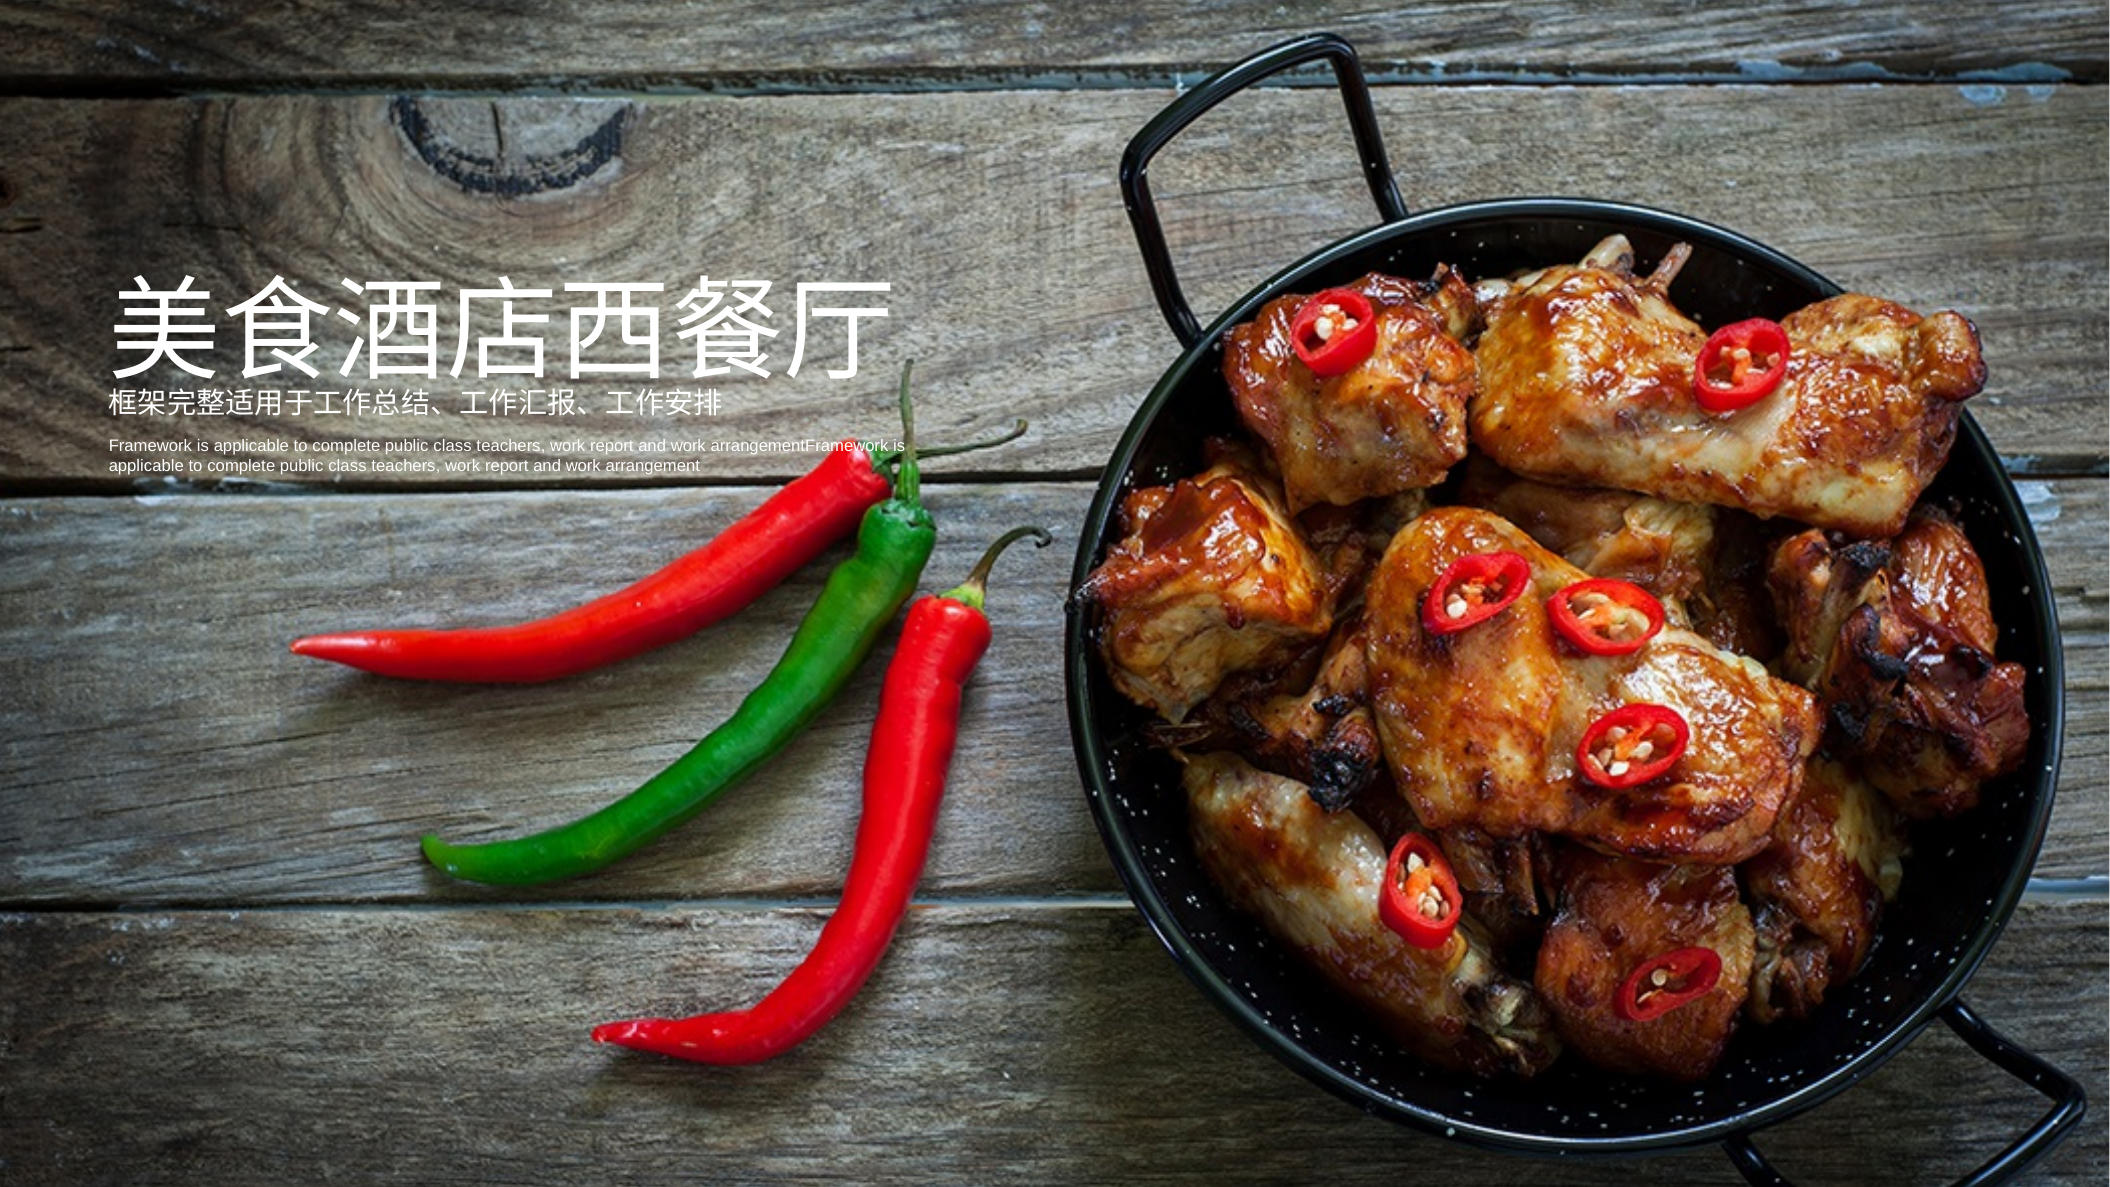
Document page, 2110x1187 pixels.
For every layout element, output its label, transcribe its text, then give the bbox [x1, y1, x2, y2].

text_box [0, 0, 2110, 1187]
text_box Framework is applicable to complete public class teachers, work report and work arrangementFramework is applicable to complete public class teachers, work report and work arrangement [93, 427, 924, 482]
text_box 美食酒店西餐厅 [93, 250, 1276, 401]
text_box 框架完整适用于工作总结、工作汇报、工作安排 [93, 376, 972, 427]
